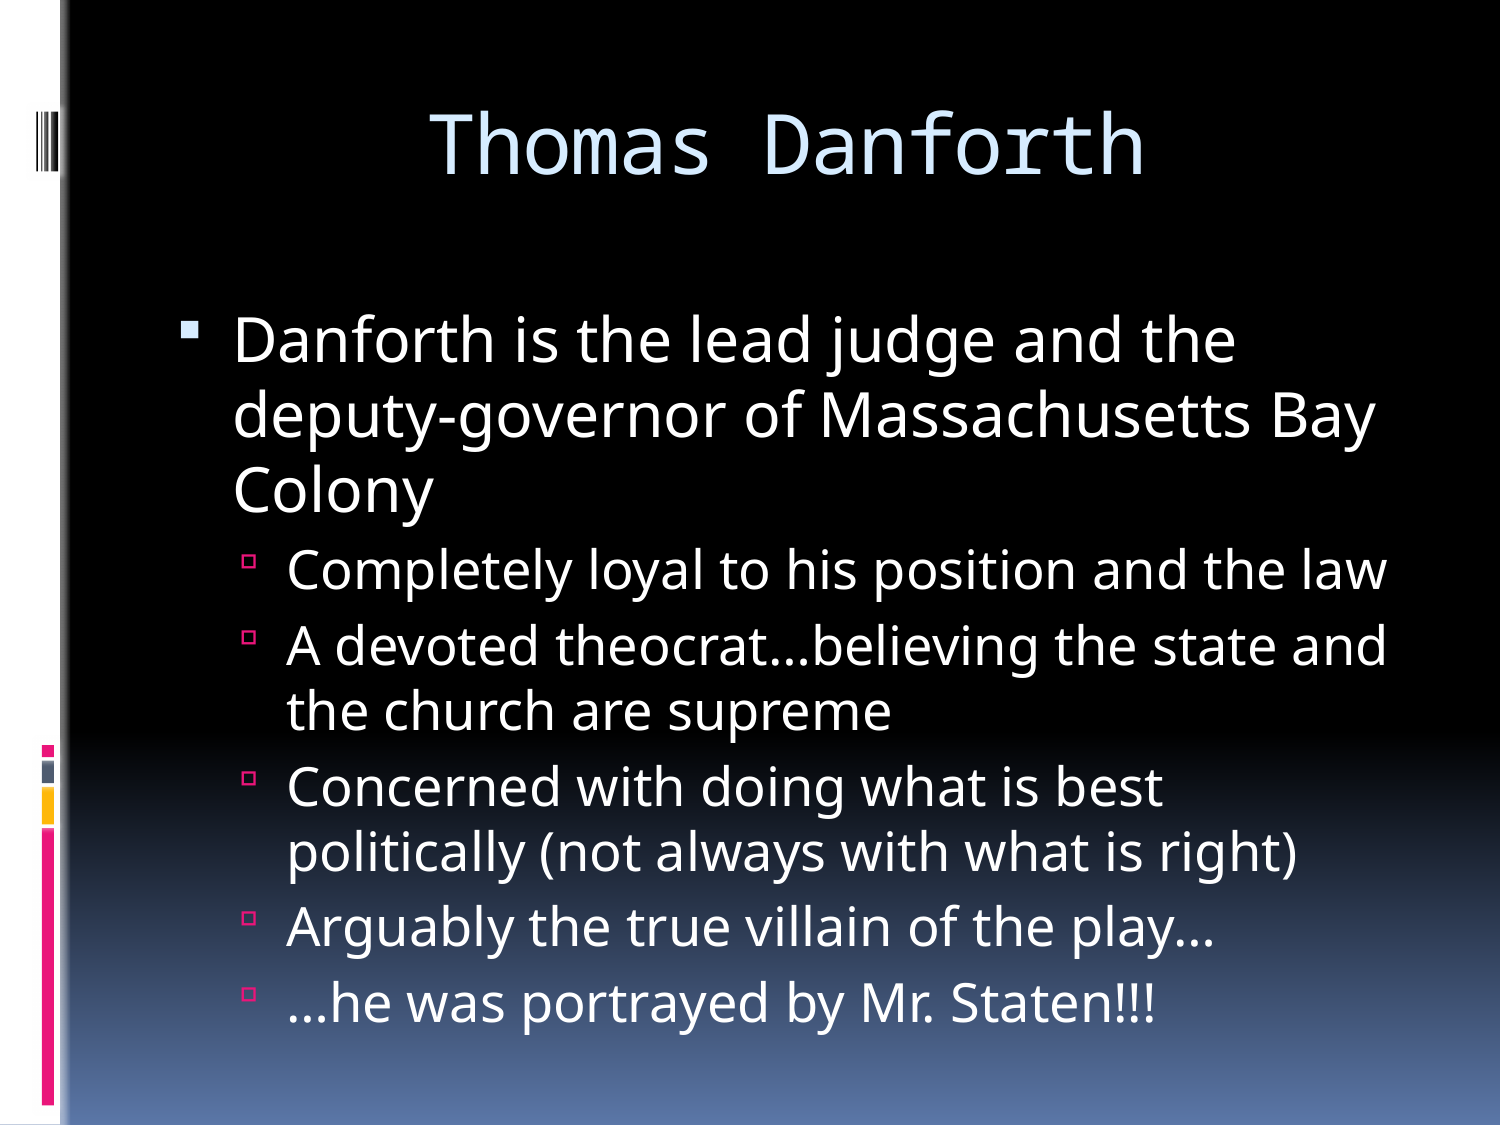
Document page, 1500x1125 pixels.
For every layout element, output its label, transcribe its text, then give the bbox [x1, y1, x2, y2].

list Danforth is the lead judge and the deputy-governor of Massachusetts Bay Colony Completely loyal to his position and the law A devoted theocrat…believing the state and the church are supreme Concerned with doing what is best politically (not always with what is right) Arguably the true villain of the play… …he was portrayed by Mr. Staten!!! [150, 292, 1425, 1043]
title Thomas Danforth [150, 83, 1425, 234]
